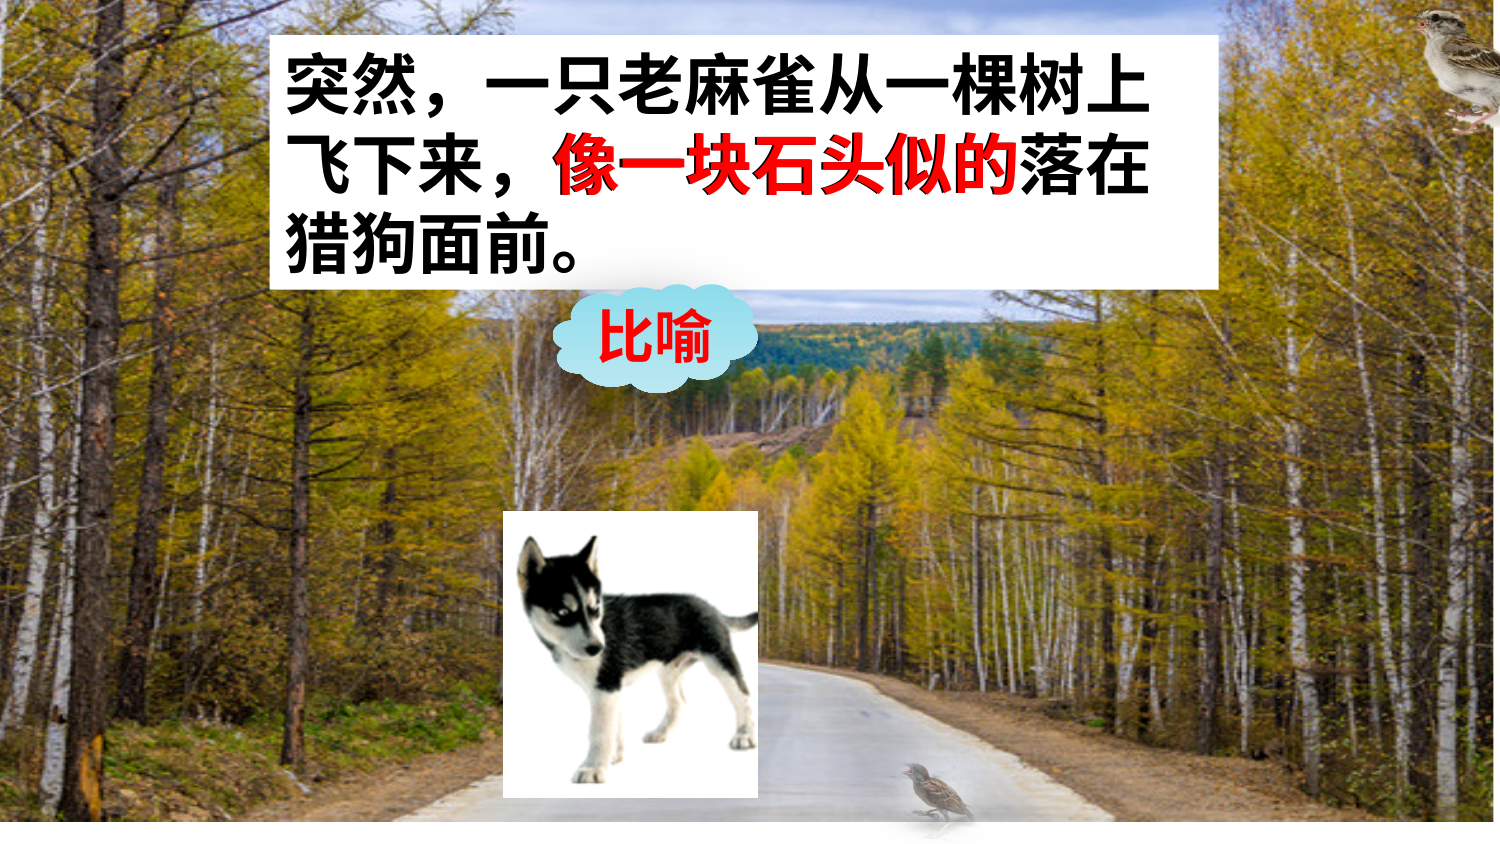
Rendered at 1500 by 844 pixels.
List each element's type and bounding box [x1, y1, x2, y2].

text_box [552, 283, 758, 393]
picture [0, 0, 1500, 844]
